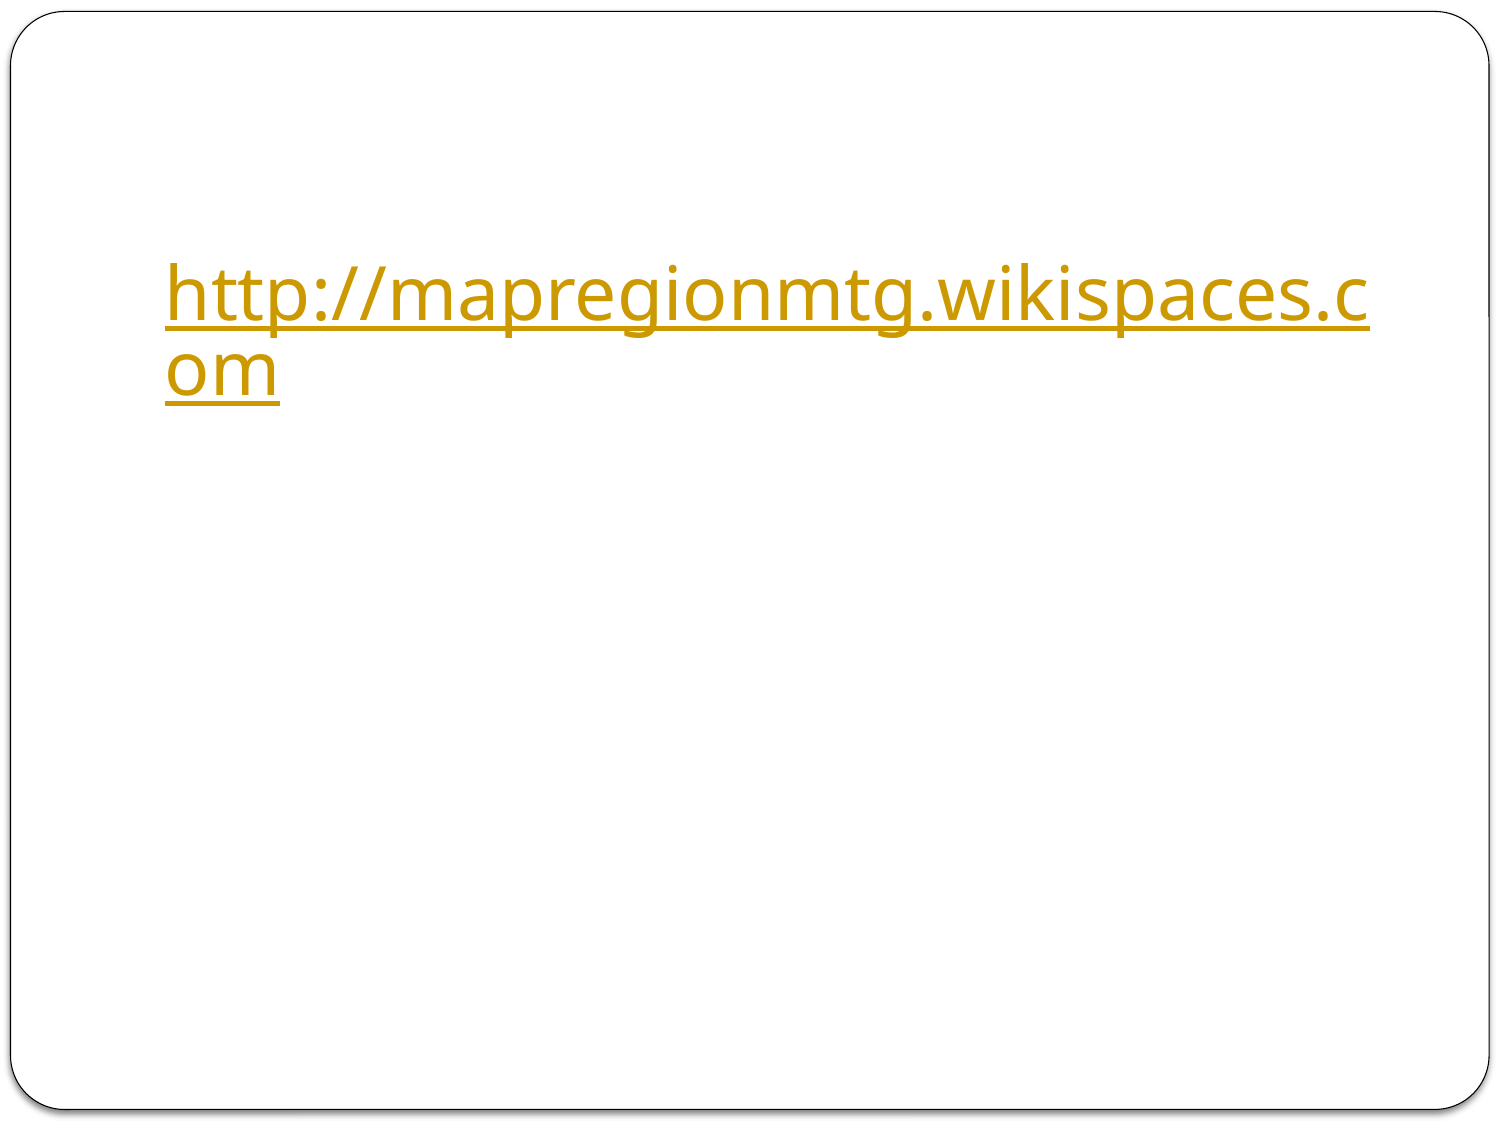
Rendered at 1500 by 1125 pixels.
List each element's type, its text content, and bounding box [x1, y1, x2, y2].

list http://mapregionmtg.wikispaces.com [150, 237, 1425, 988]
